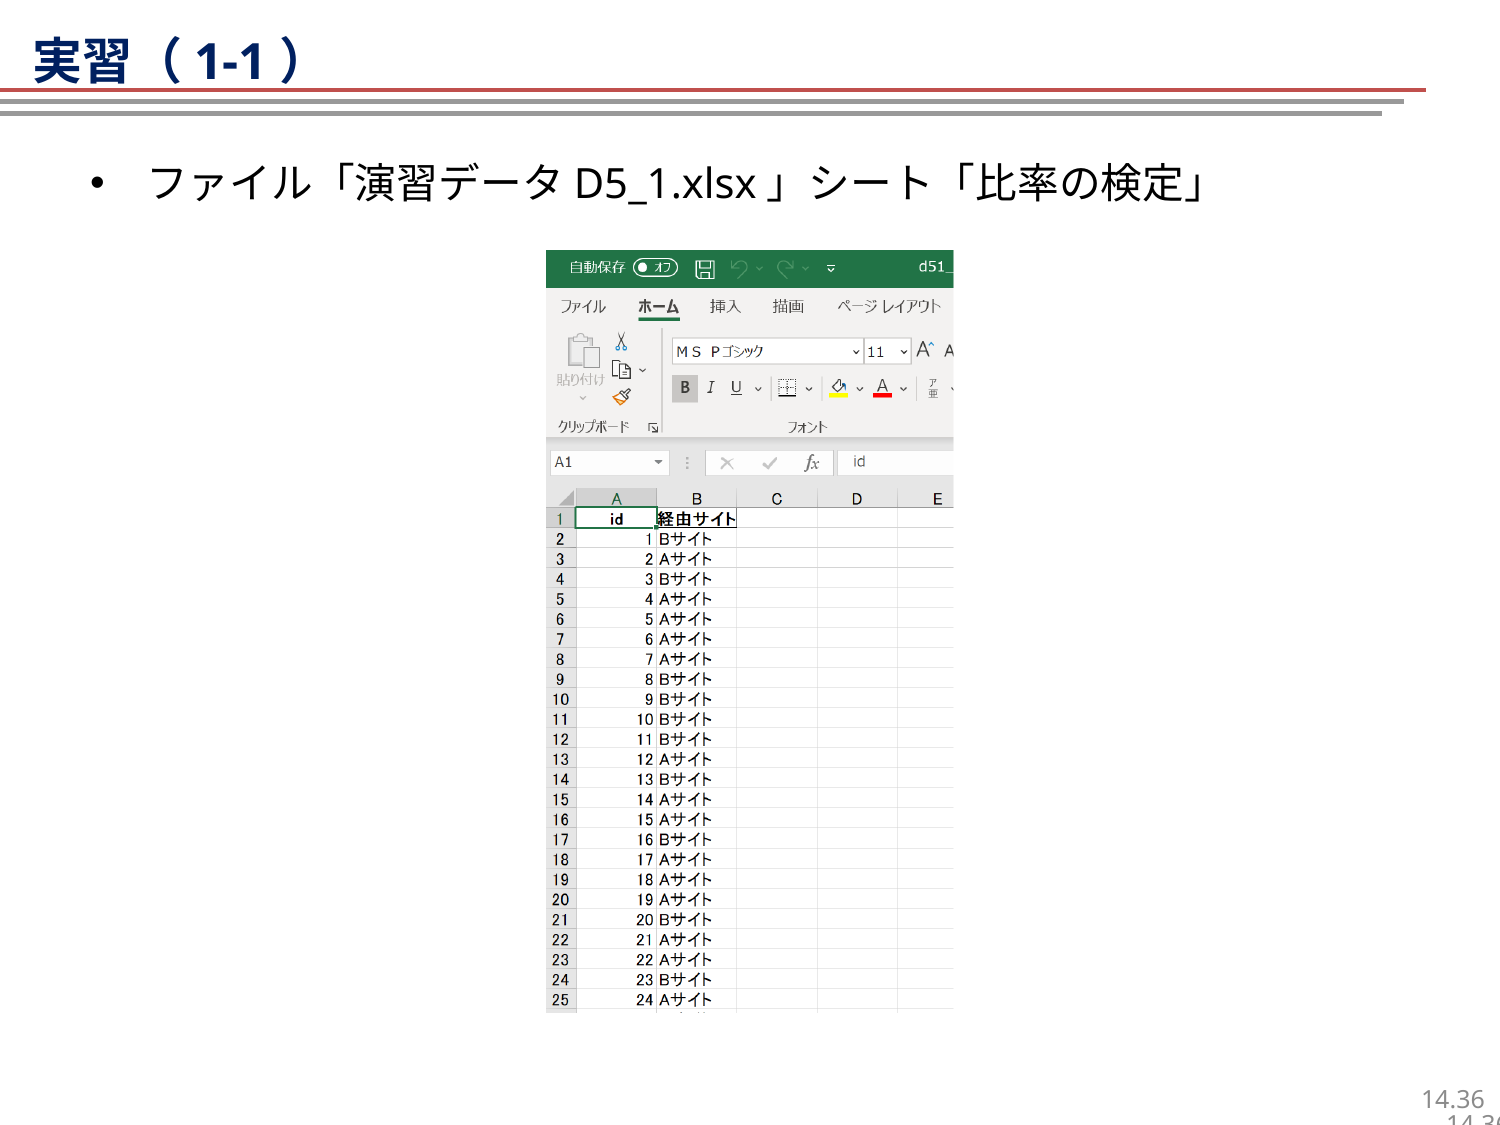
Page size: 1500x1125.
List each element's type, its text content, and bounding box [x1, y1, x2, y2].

text_box 35 [1406, 1090, 1500, 1125]
list ファイル「演習データD5_1.xlsx」シート「比率の検定」 [75, 151, 1425, 892]
picture [546, 250, 954, 1013]
text_box 実習（1-1） [17, 21, 1459, 151]
slide_number 35 [1381, 1065, 1500, 1125]
